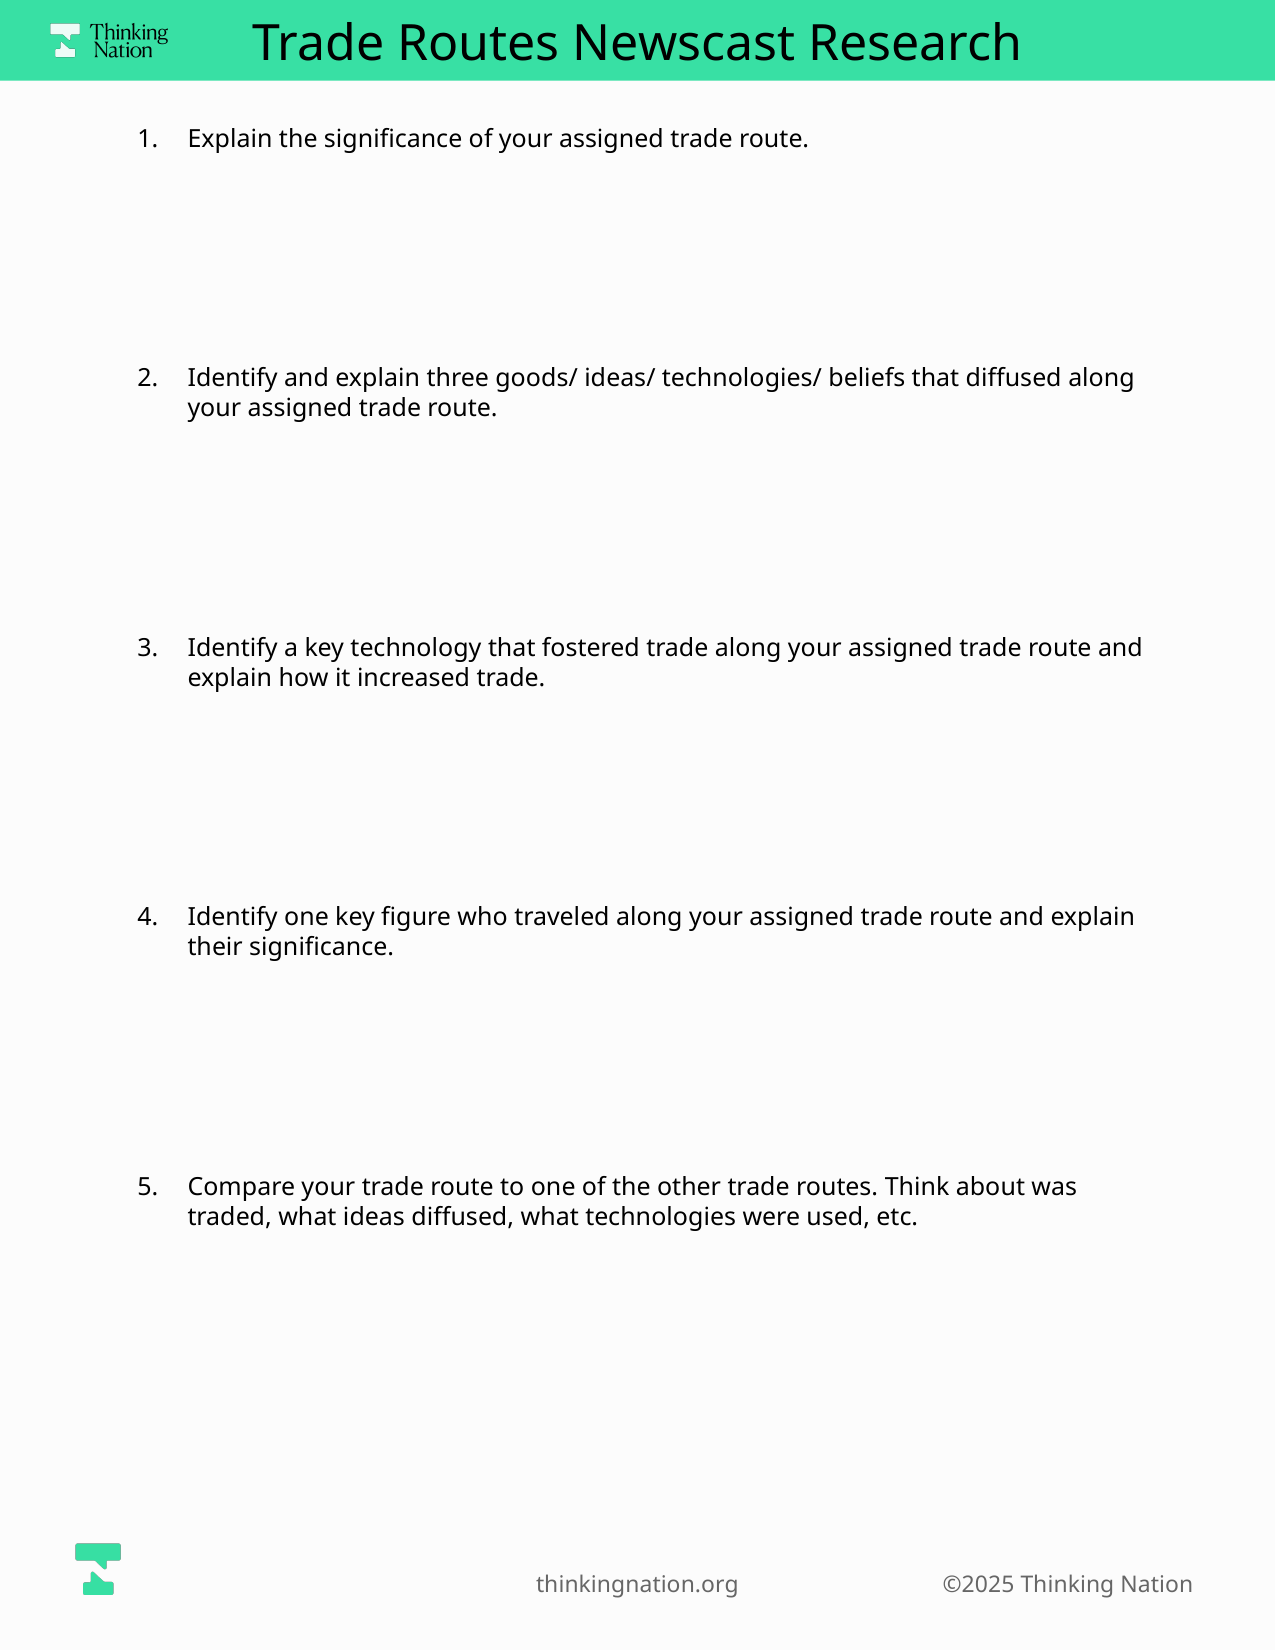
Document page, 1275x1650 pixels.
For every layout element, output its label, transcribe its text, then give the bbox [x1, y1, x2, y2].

text_box thinkingnation.org [486, 1553, 789, 1605]
picture [62, 1533, 134, 1605]
text_box ©2025 Thinking Nation [907, 1553, 1210, 1605]
picture [36, 12, 172, 69]
text_box Explain the significance of your assigned trade route. Identify and explain three goods/ ideas/ technologies/ beliefs that diffused along your assigned trade route. Identify a key technology that fostered trade along your assigned trade route and explain how it increased trade. Identify one key figure who traveled along your assigned trade route and explain their significance. Compare your trade route to one of the other trade routes. Think about was traded, what ideas diffused, what technologies were used, etc. [97, 107, 1178, 1455]
text_box Trade Routes Newscast Research [0, 0, 1275, 81]
